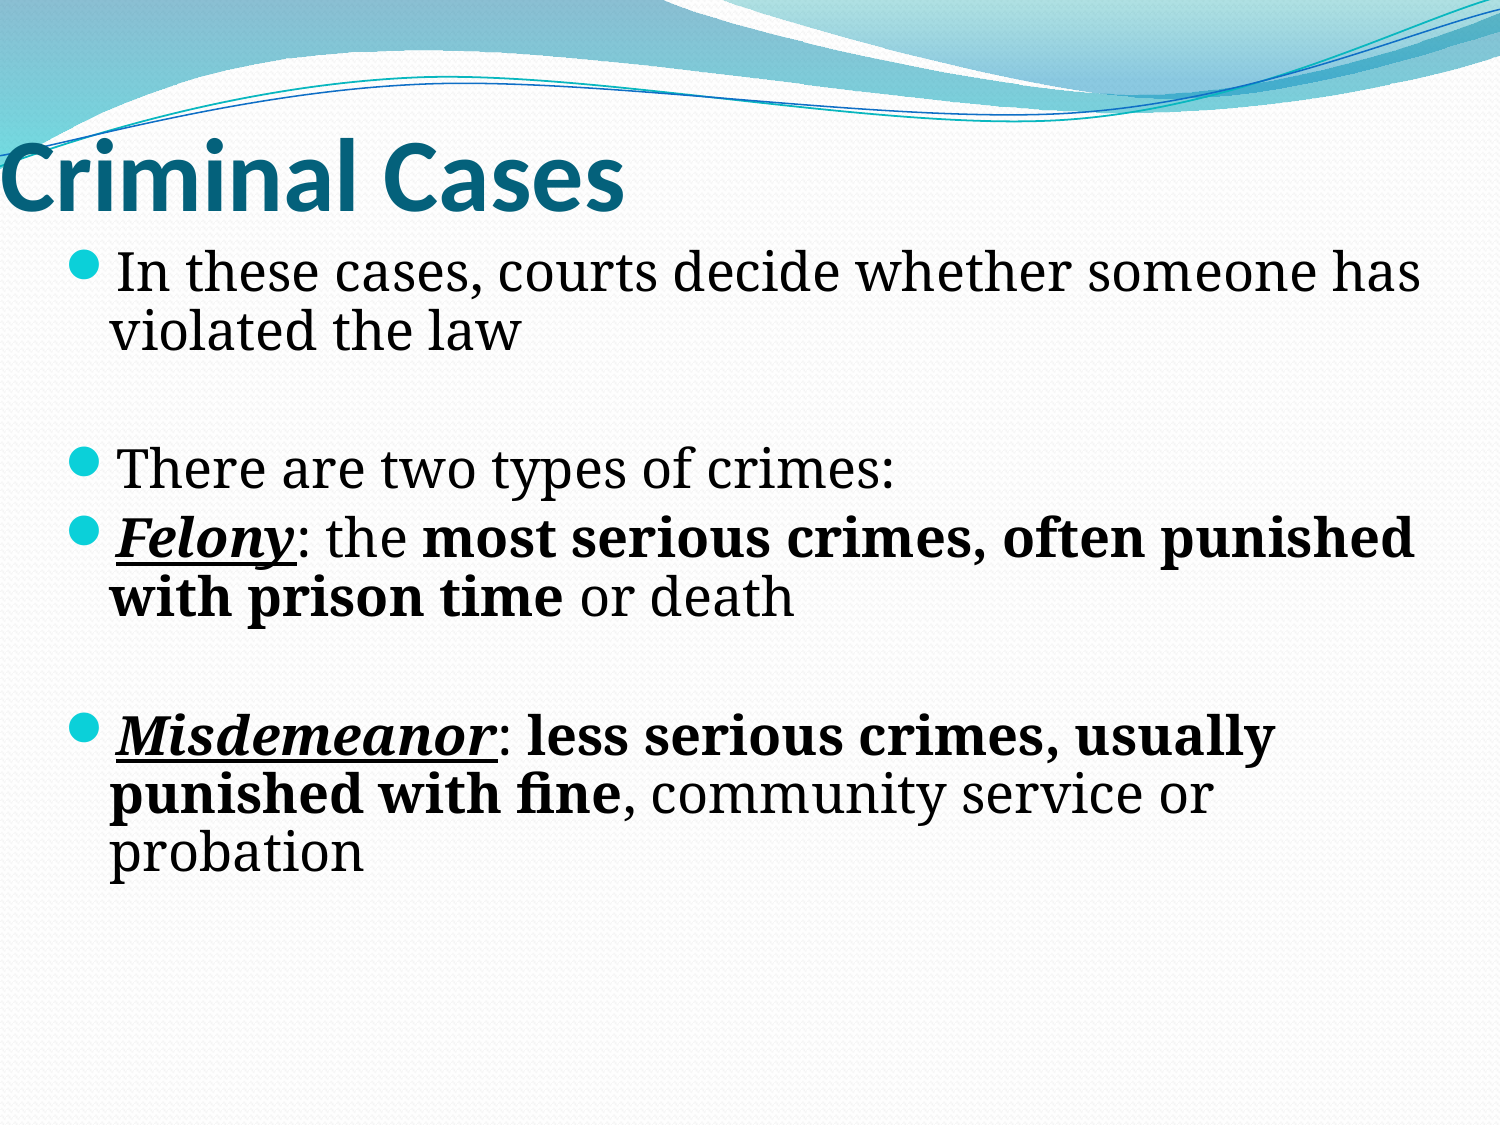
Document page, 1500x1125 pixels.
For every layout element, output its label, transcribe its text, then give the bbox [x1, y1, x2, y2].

list In these cases, courts decide whether someone has violated the law There are two types of crimes: Felony: the most serious crimes, often punished with prison time or death Misdemeanor: less serious crimes, usually punished with fine, community service or probation [50, 237, 1500, 1088]
title Criminal Cases [0, 45, 1350, 233]
